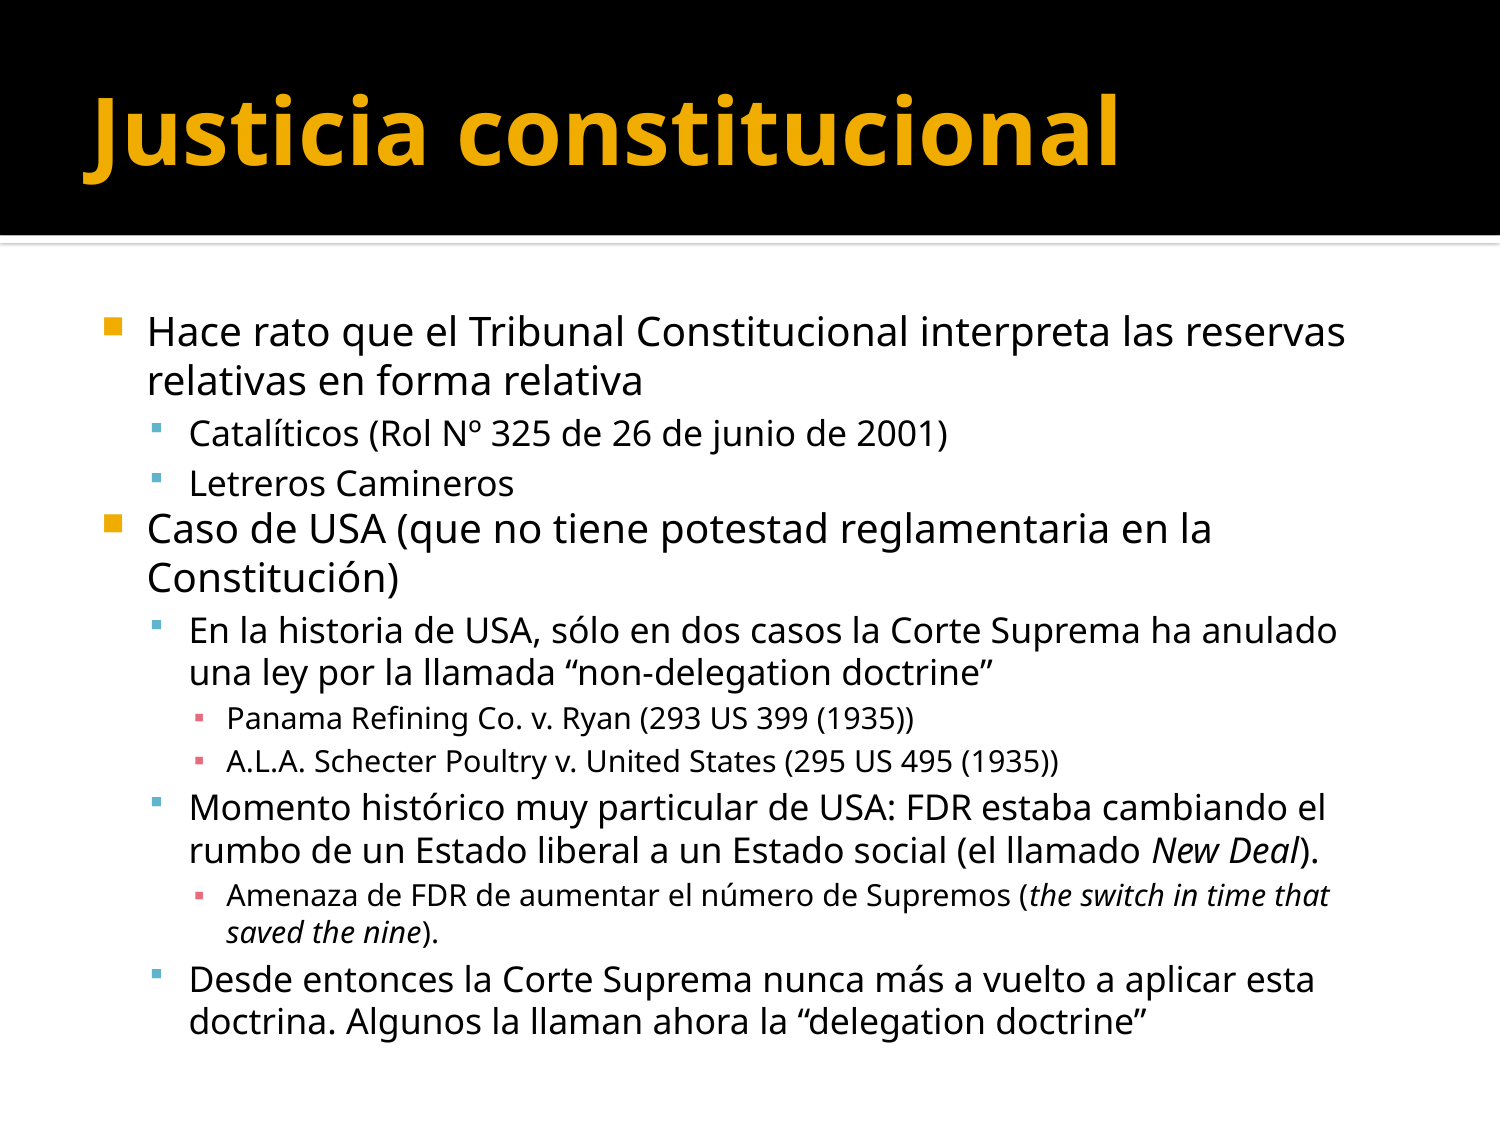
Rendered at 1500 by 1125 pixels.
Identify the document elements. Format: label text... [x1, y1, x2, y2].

list Hace rato que el Tribunal Constitucional interpreta las reservas relativas en forma relativa Catalíticos (Rol Nº 325 de 26 de junio de 2001) Letreros Camineros Caso de USA (que no tiene potestad reglamentaria en la Constitución) En la historia de USA, sólo en dos casos la Corte Suprema ha anulado una ley por la llamada “non-delegation doctrine” Panama Refining Co. v. Ryan (293 US 399 (1935)) A.L.A. Schecter Poultry v. United States (295 US 495 (1935)) Momento histórico muy particular de USA: FDR estaba cambiando el rumbo de un Estado liberal a un Estado social (el llamado New Deal). Amenaza de FDR de aumentar el número de Supremos (the switch in time that saved the nine). Desde entonces la Corte Suprema nunca más a vuelto a aplicar esta doctrina. Algunos la llaman ahora la “delegation doctrine” [75, 291, 1425, 1050]
title Justicia constitucional [75, 25, 1425, 231]
